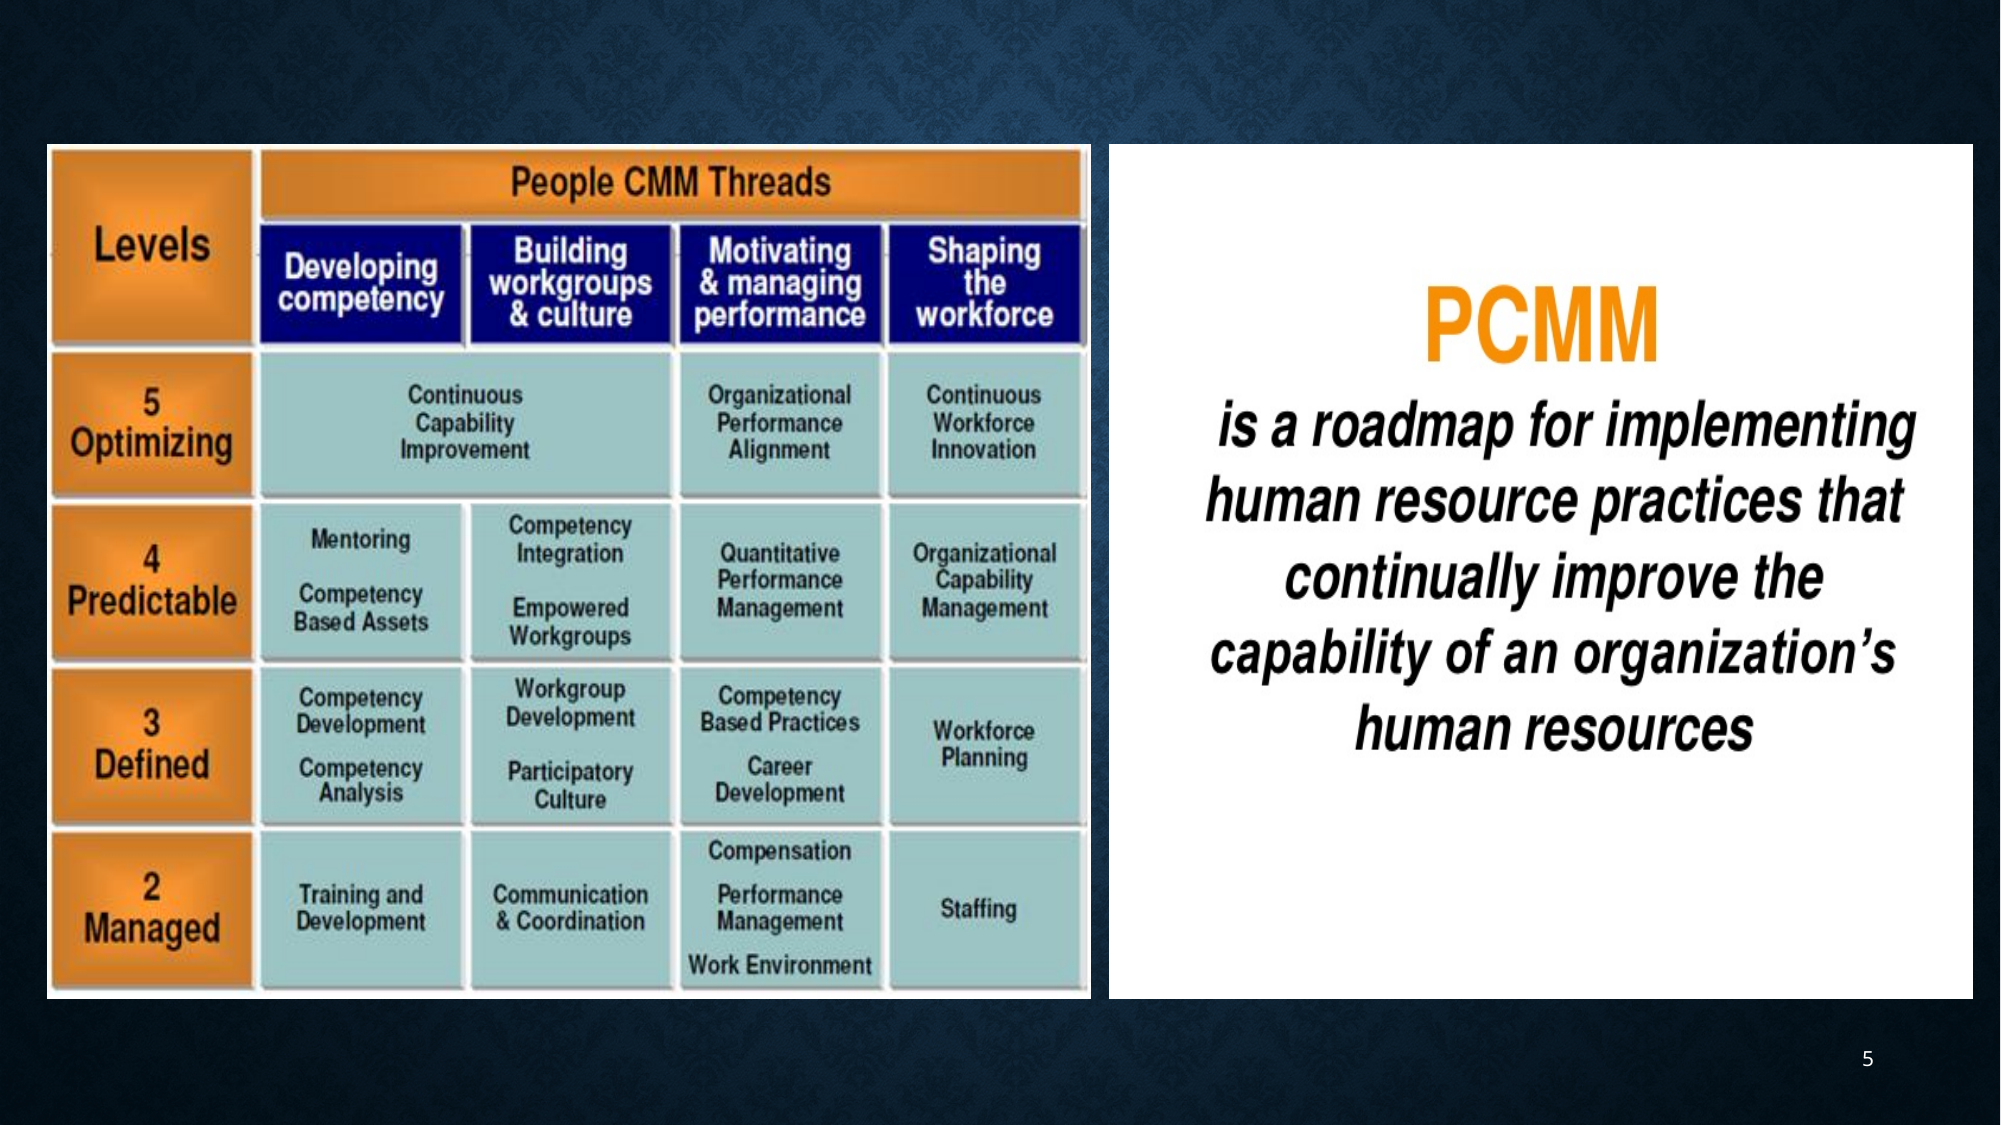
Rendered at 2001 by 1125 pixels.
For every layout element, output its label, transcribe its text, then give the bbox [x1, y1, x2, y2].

picture [47, 144, 1092, 999]
picture [1108, 144, 1974, 999]
slide_number 5 [1472, 1021, 1889, 1097]
